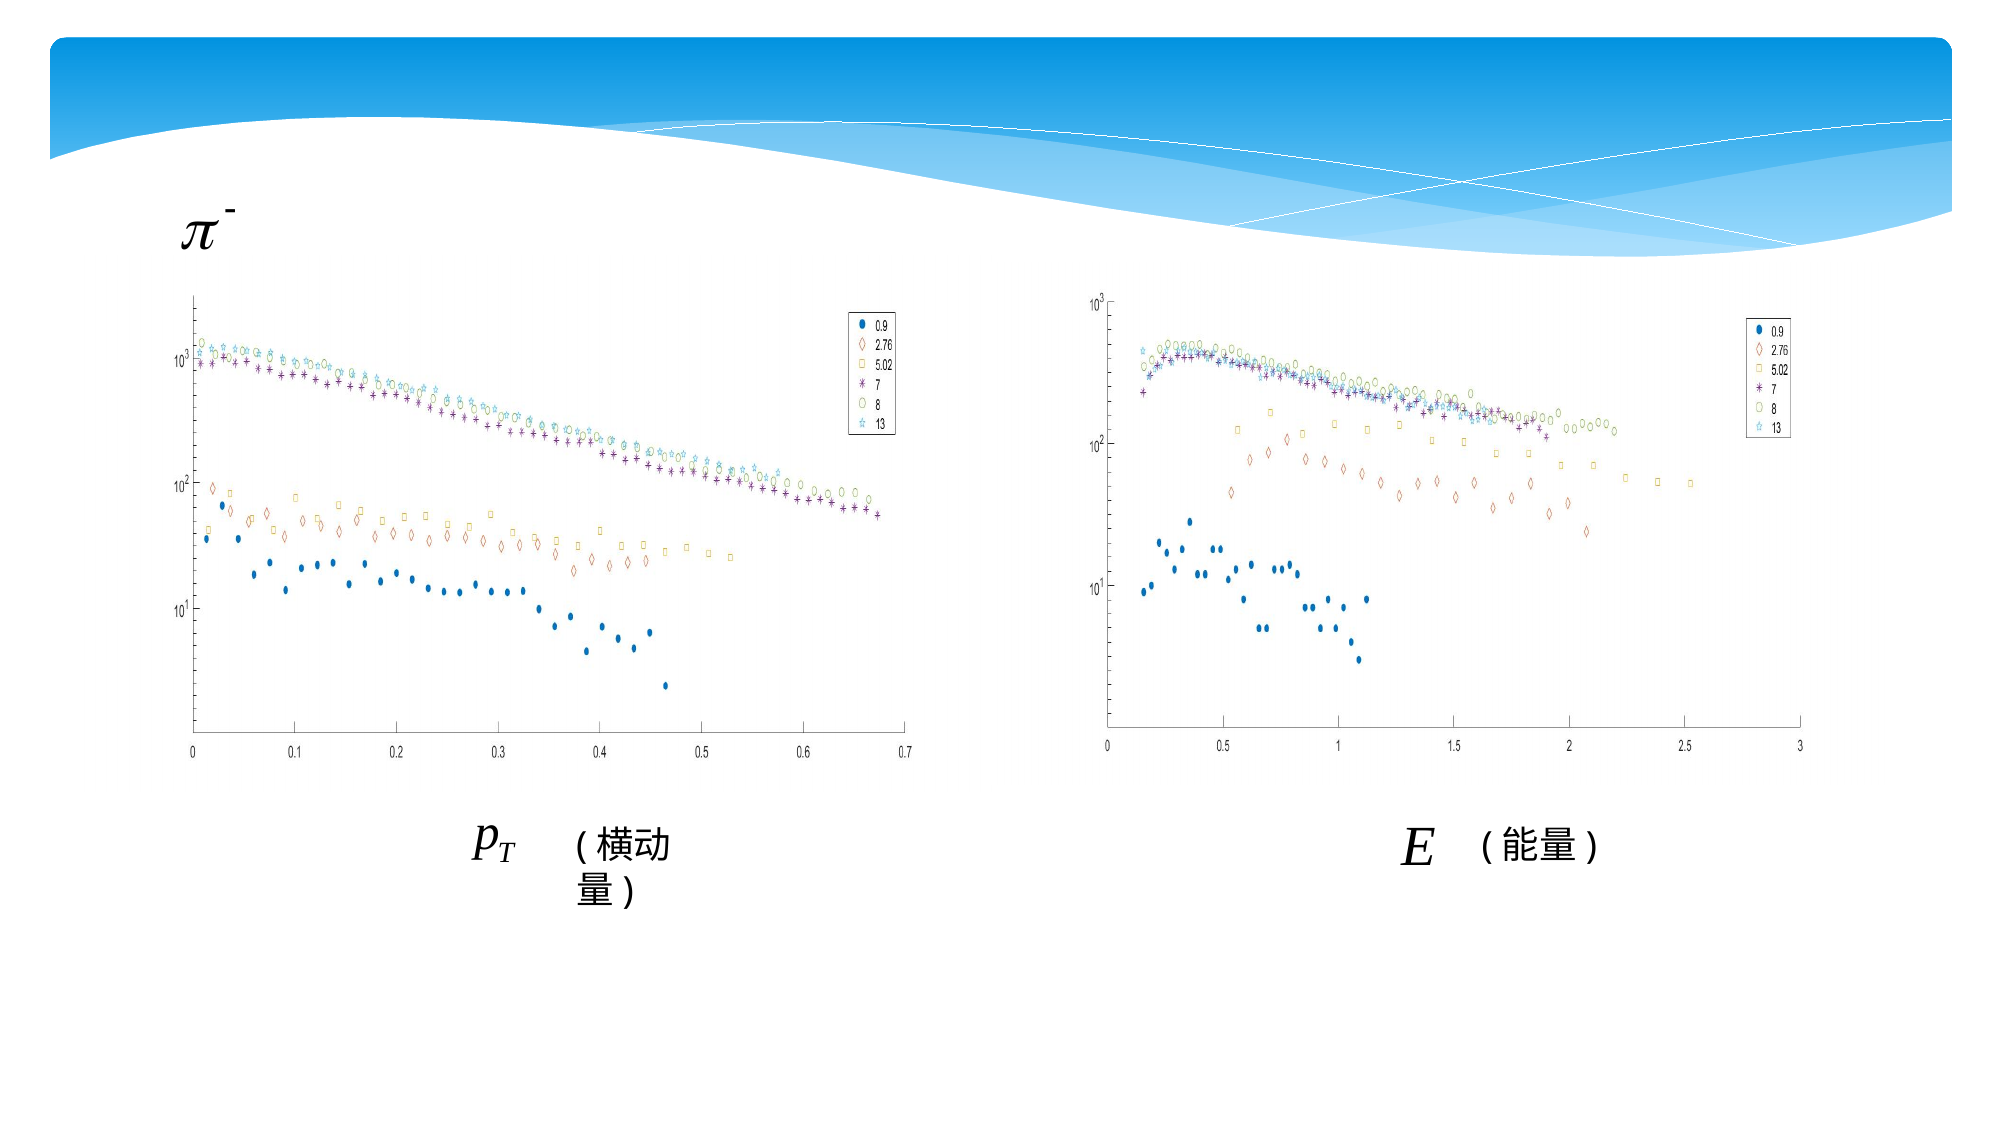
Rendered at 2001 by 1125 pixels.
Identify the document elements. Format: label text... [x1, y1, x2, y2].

text_box (能量) [1466, 813, 1622, 874]
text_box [1390, 813, 1448, 876]
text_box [173, 182, 257, 253]
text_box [460, 802, 529, 875]
picture [72, 255, 1886, 792]
text_box (横动量) [561, 813, 735, 919]
